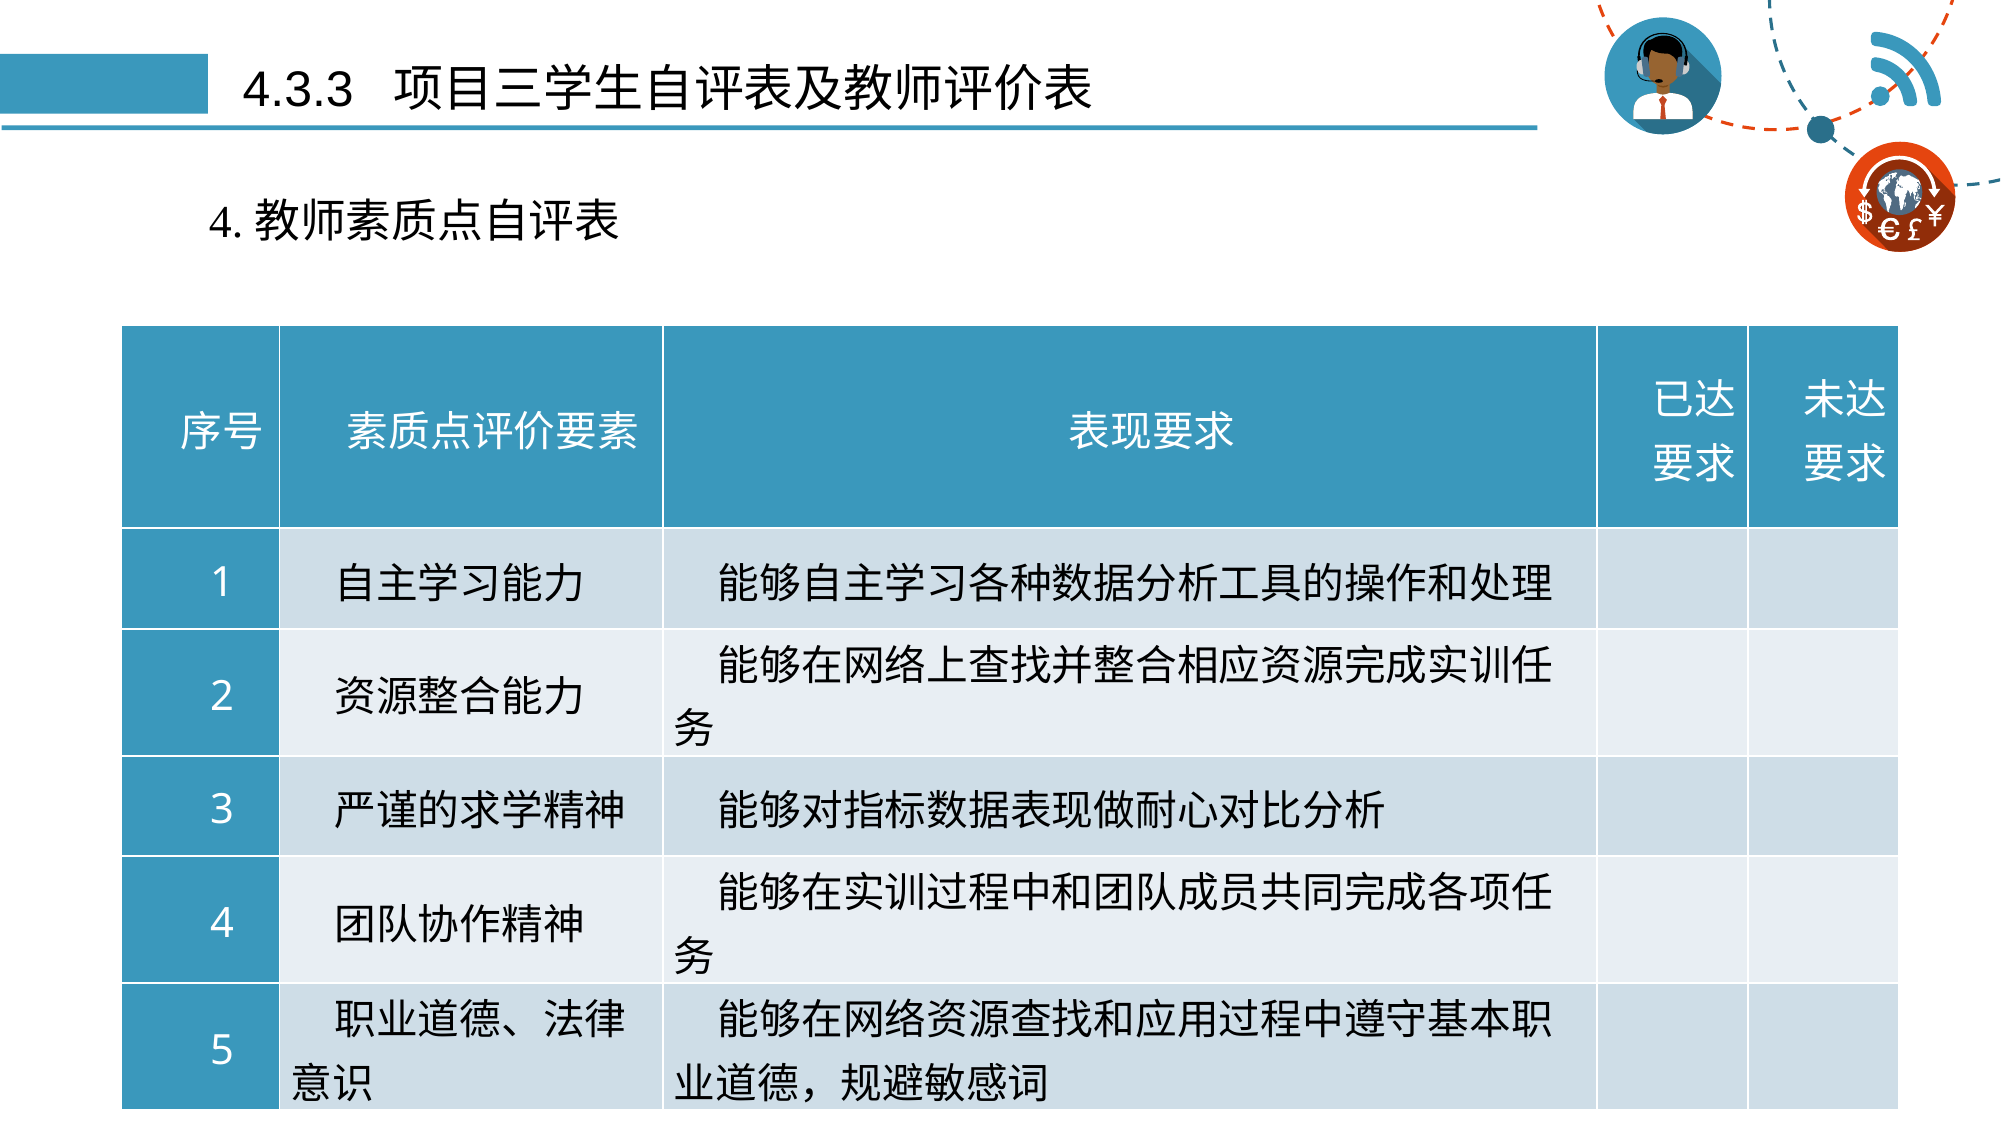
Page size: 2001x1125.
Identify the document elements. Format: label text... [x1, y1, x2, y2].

table_cell 能够对指标数据表现做耐心对比分析 [664, 757, 1596, 855]
table_header 已达 要求 [1598, 326, 1747, 527]
table_cell 资源整合能力 [280, 630, 662, 755]
table_header 序号 [122, 326, 279, 527]
table_cell [1749, 984, 1898, 1109]
table_cell [1749, 630, 1898, 755]
list 4.教师素质点自评表 [100, 164, 1845, 1014]
table_cell 1 [122, 529, 279, 628]
table_cell 能够在网络上查找并整合相应资源完成实训任务 [664, 630, 1596, 755]
table_header 表现要求 [664, 326, 1596, 527]
table_cell 3 [122, 757, 279, 855]
table_header 未达 要求 [1749, 326, 1898, 527]
table_cell 4 [122, 857, 279, 982]
title 4.3.3 项目三学生自评表及教师评价表 [222, 55, 1863, 127]
table_cell [1598, 757, 1747, 855]
table_cell [1749, 857, 1898, 982]
table_cell 5 [122, 984, 279, 1109]
table_header 素质点评价要素 [280, 326, 662, 527]
table_cell [1598, 857, 1747, 982]
table_cell [1749, 757, 1898, 855]
table_cell [1598, 984, 1747, 1109]
table_cell 自主学习能力 [280, 529, 662, 628]
table_cell 能够在网络资源查找和应用过程中遵守基本职业道德，规避敏感词 [664, 984, 1596, 1109]
table_cell 能够在实训过程中和团队成员共同完成各项任务 [664, 857, 1596, 982]
table_cell 能够自主学习各种数据分析工具的操作和处理 [664, 529, 1596, 628]
table_cell 职业道德、法律意识 [280, 984, 662, 1109]
table_cell [1749, 529, 1898, 628]
table_cell 2 [122, 630, 279, 755]
table_cell 团队协作精神 [280, 857, 662, 982]
table_cell [1598, 630, 1747, 755]
table_cell 严谨的求学精神 [280, 757, 662, 855]
table_cell [1598, 529, 1747, 628]
